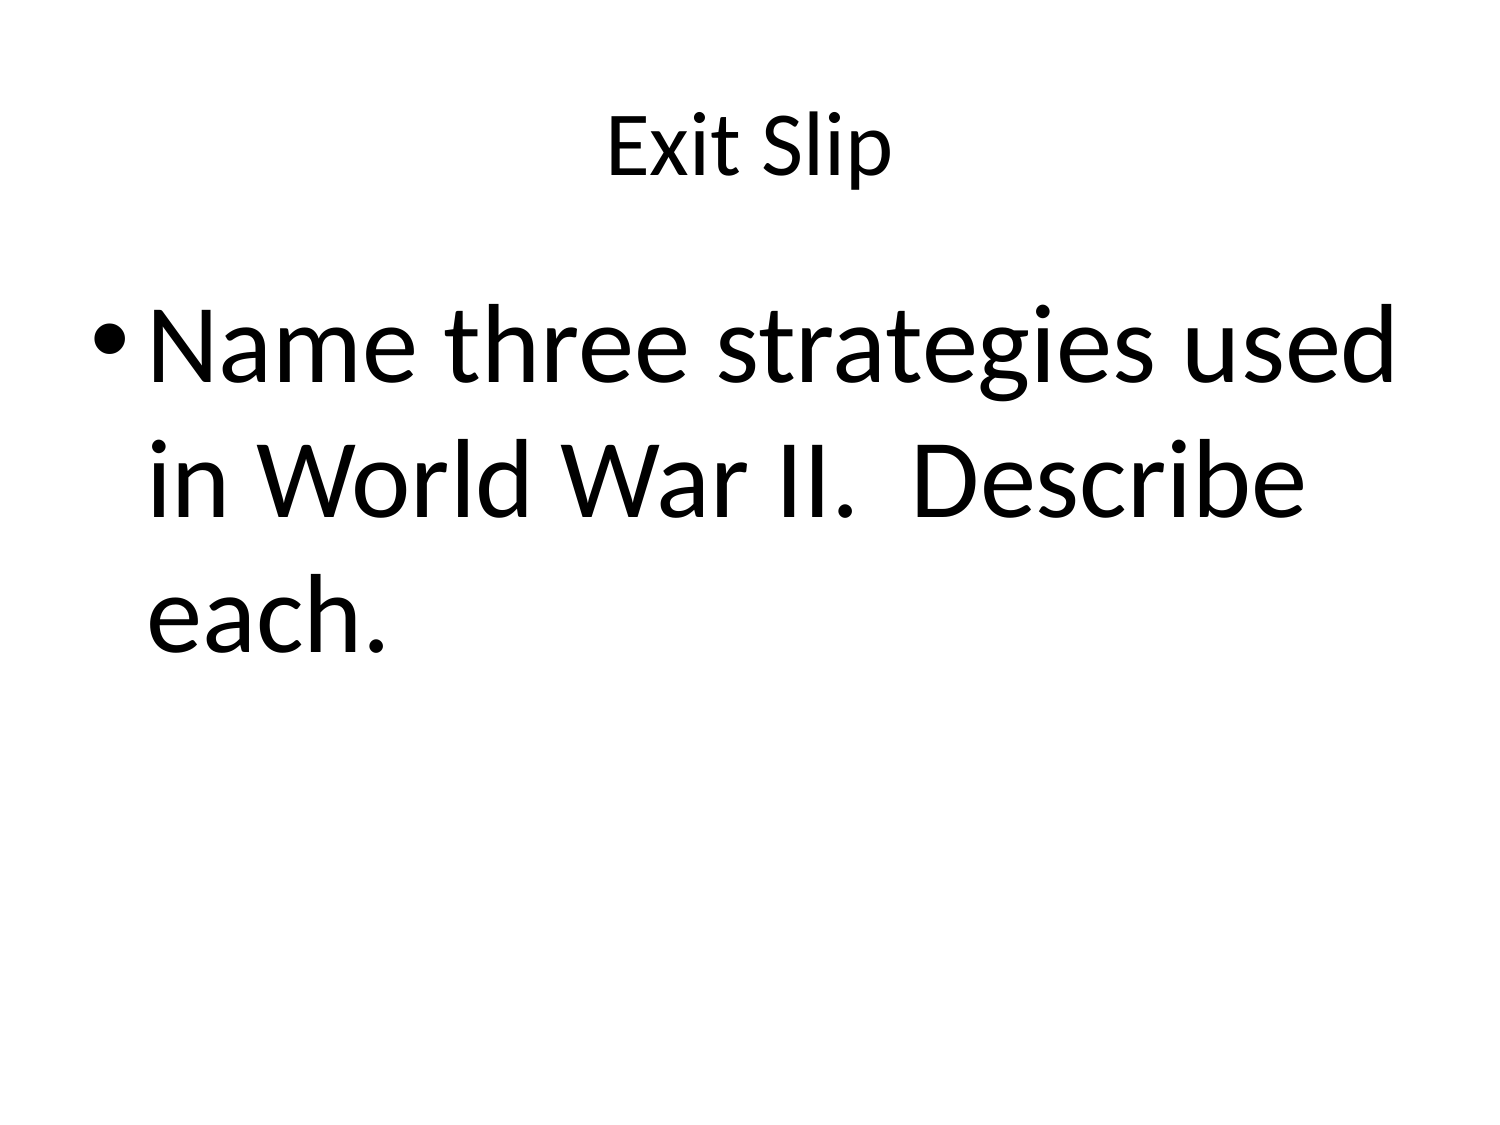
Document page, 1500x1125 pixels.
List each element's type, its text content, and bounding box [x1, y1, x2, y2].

list Name three strategies used in World War II. Describe each. [75, 262, 1425, 1005]
title Exit Slip [75, 45, 1425, 233]
